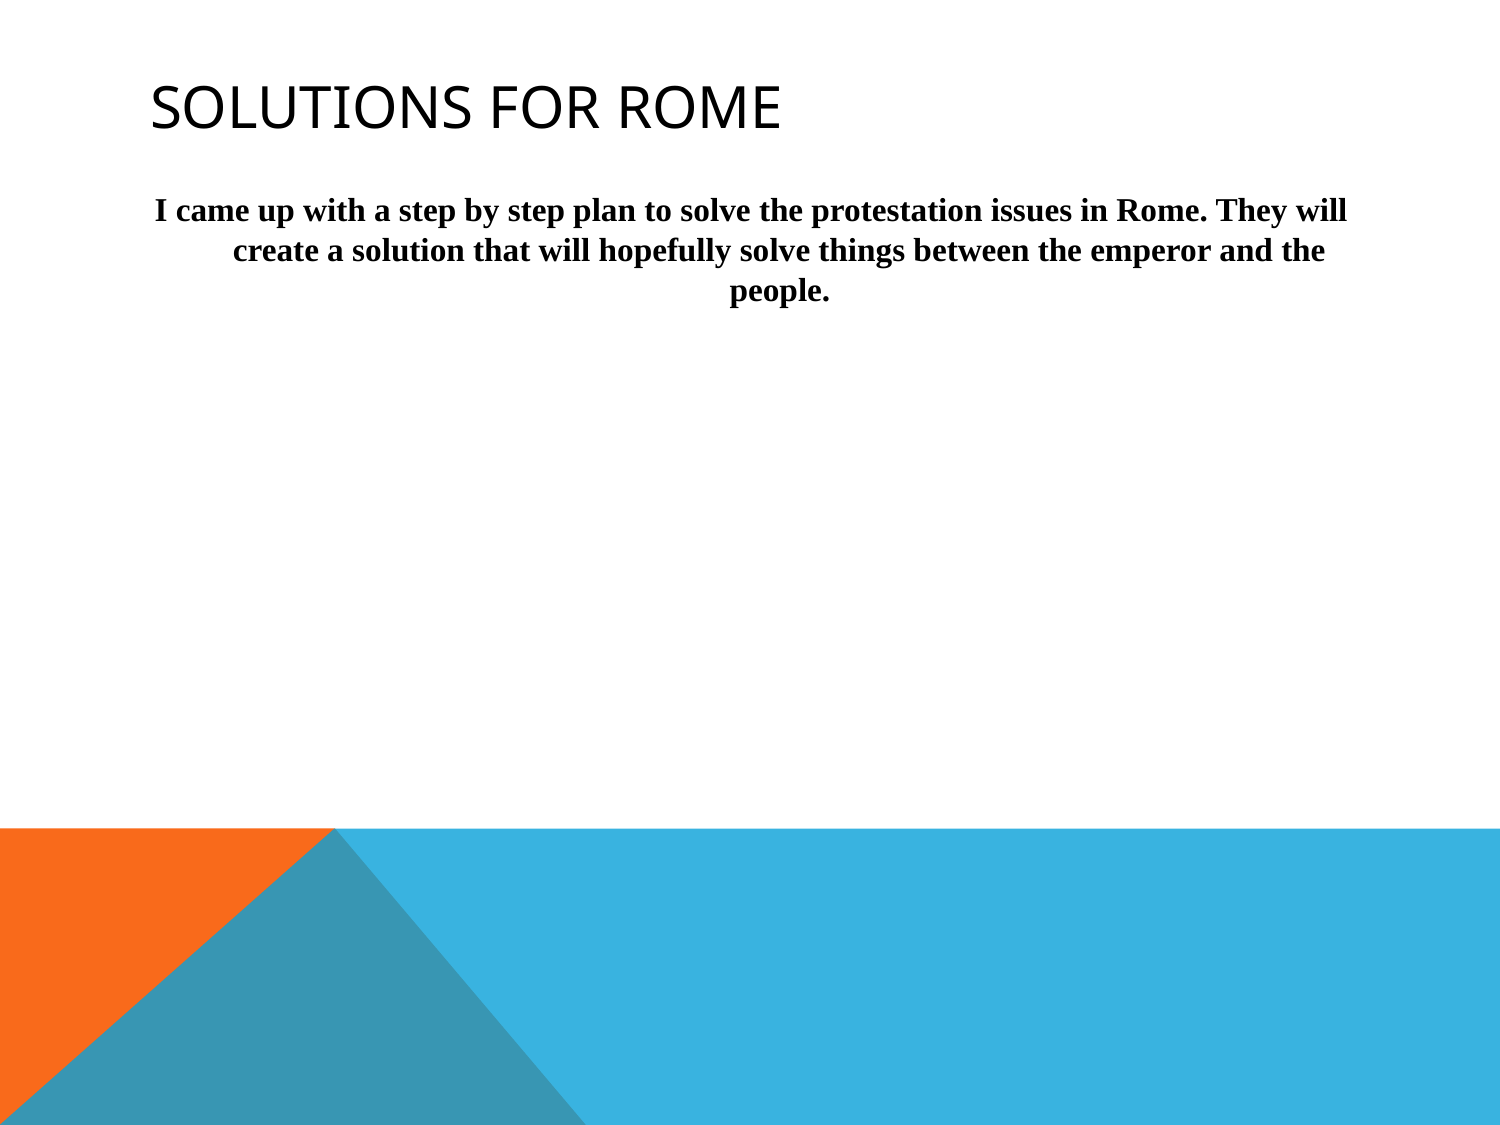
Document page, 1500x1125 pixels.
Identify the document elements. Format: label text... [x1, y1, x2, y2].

title Solutions for Rome [135, 60, 1369, 150]
list I came up with a step by step plan to solve the protestation issues in Rome. They will create a solution that will hopefully solve things between the emperor and the people. [135, 180, 1369, 768]
